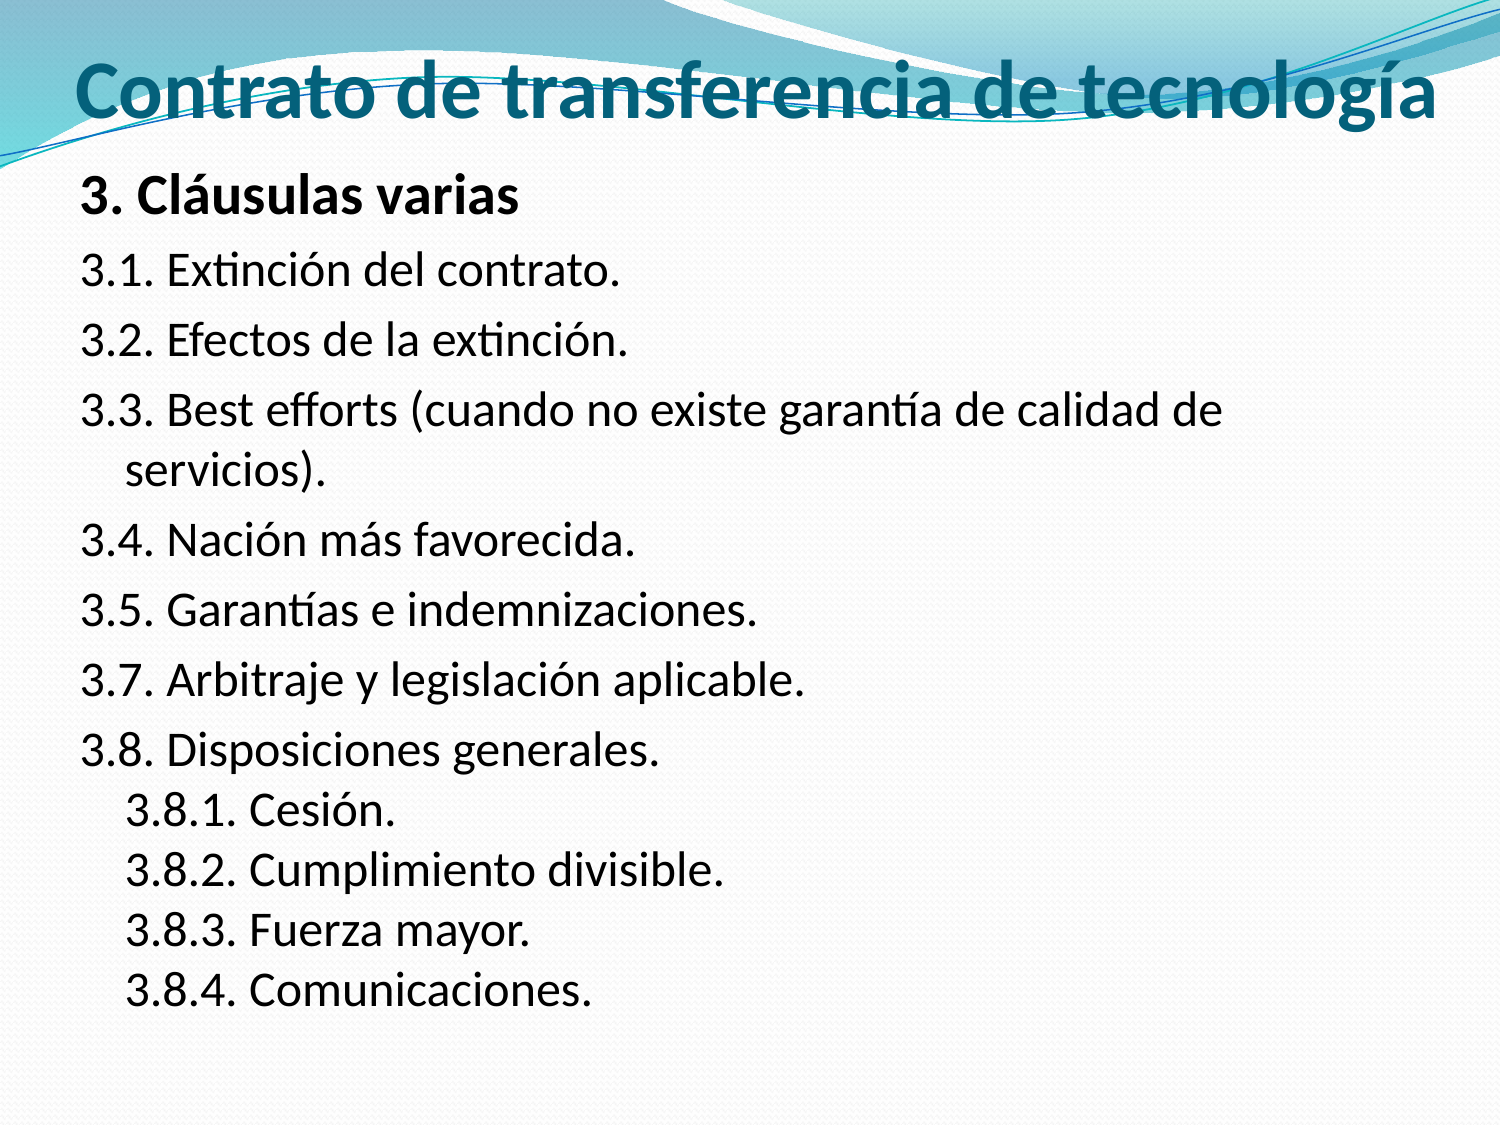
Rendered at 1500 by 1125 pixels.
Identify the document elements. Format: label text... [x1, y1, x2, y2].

list 3. Cláusulas varias 3.1. Extinción del contrato. 3.2. Efectos de la extinción. 3.3. Best efforts (cuando no existe garantía de calidad de servicios). 3.4. Nación más favorecida. 3.5. Garantías e indemnizaciones. 3.7. Arbitraje y legislación aplicable. 3.8. Disposiciones generales. 3.8.1. Cesión. 3.8.2. Cumplimiento divisible. 3.8.3. Fuerza mayor. 3.8.4. Comunicaciones. [64, 149, 1415, 1043]
title Contrato de transferencia de tecnología [75, 0, 1500, 136]
